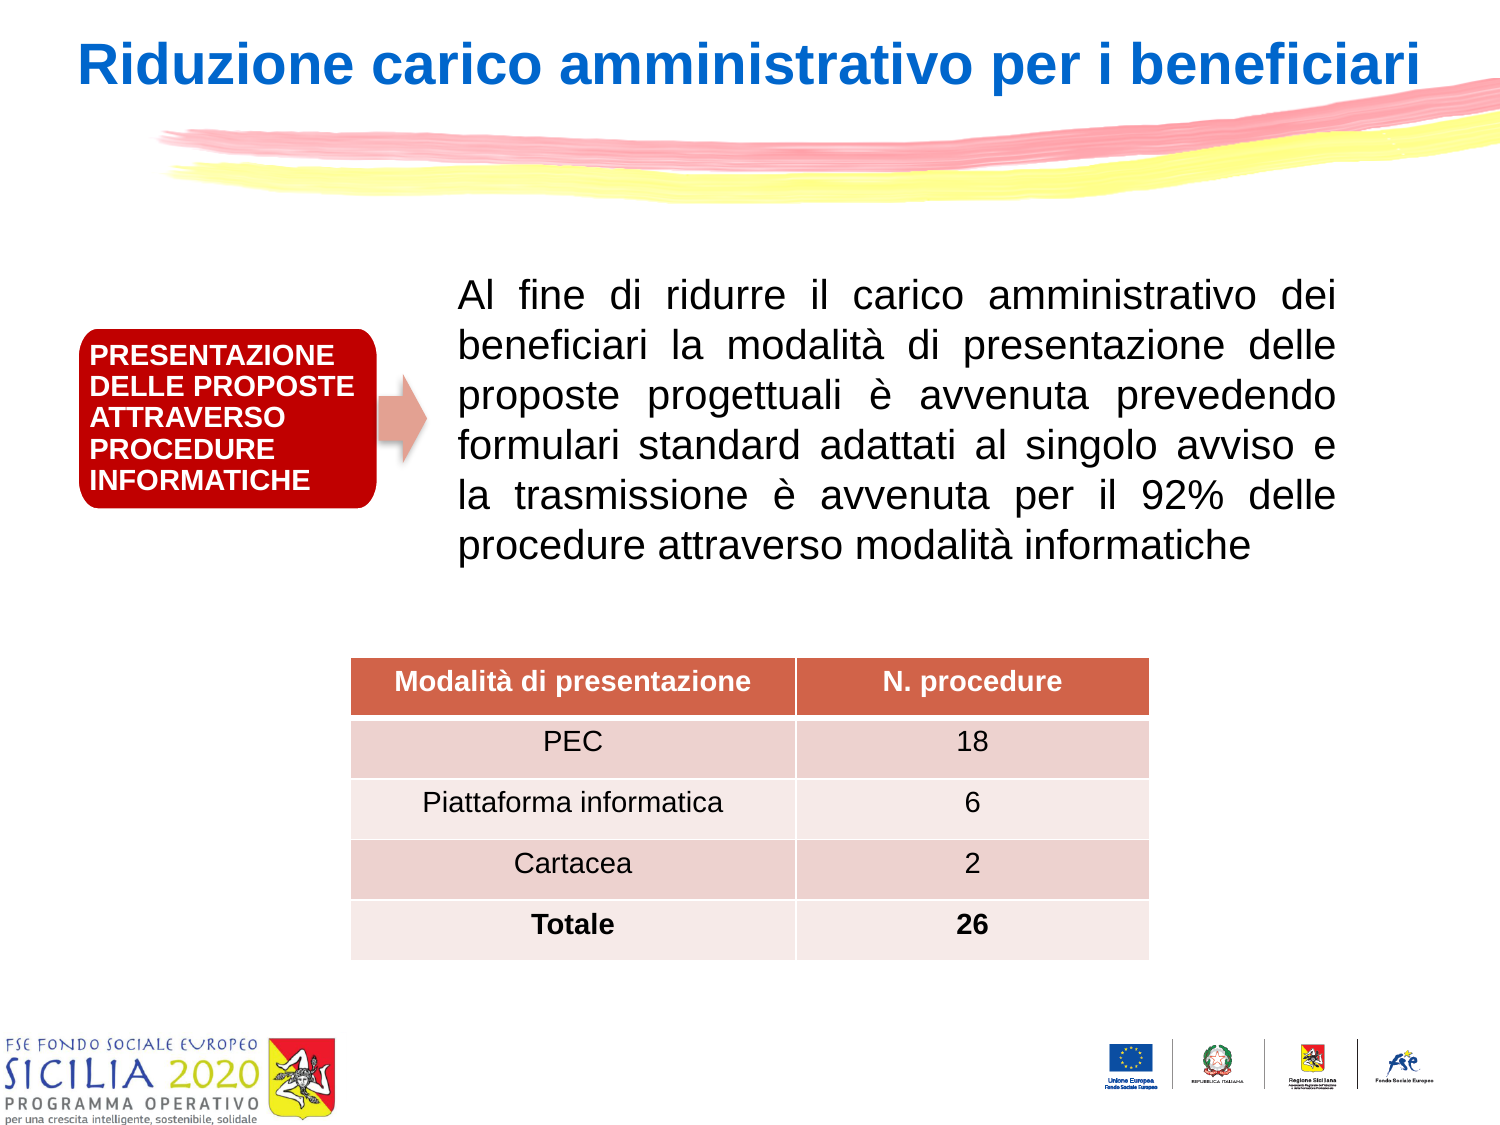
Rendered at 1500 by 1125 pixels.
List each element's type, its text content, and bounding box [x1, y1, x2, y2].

table_cell 2 [797, 840, 1149, 899]
picture [100, 77, 1500, 209]
table_cell 18 [797, 721, 1149, 778]
table_header N. procedure [797, 658, 1149, 715]
table_cell Totale [351, 901, 795, 960]
table_cell 26 [797, 901, 1149, 960]
table_cell 6 [797, 780, 1149, 839]
table_cell Cartacea [351, 840, 795, 899]
picture [1080, 1034, 1447, 1107]
text_box Al fine di ridurre il carico amministrativo dei beneficiari la modalità di presentazione delle proposte progettuali è avvenuta prevedendo formulari standard adattati al singolo avviso e la trasmissione è avvenuta per il 92% delle procedure attraverso modalità informatiche [442, 326, 1353, 509]
text_box Riduzione carico amministrativo per i beneficiari [14, 19, 1486, 104]
text_box PRESENTAZIONE DELLE PROPOSTE ATTRAVERSO PROCEDURE INFORMATICHE [74, 324, 381, 513]
table_cell Piattaforma informatica [351, 780, 795, 839]
table_cell PEC [351, 721, 795, 778]
picture [0, 1031, 348, 1125]
table_header Modalità di presentazione [351, 658, 795, 715]
text_box [378, 373, 428, 464]
